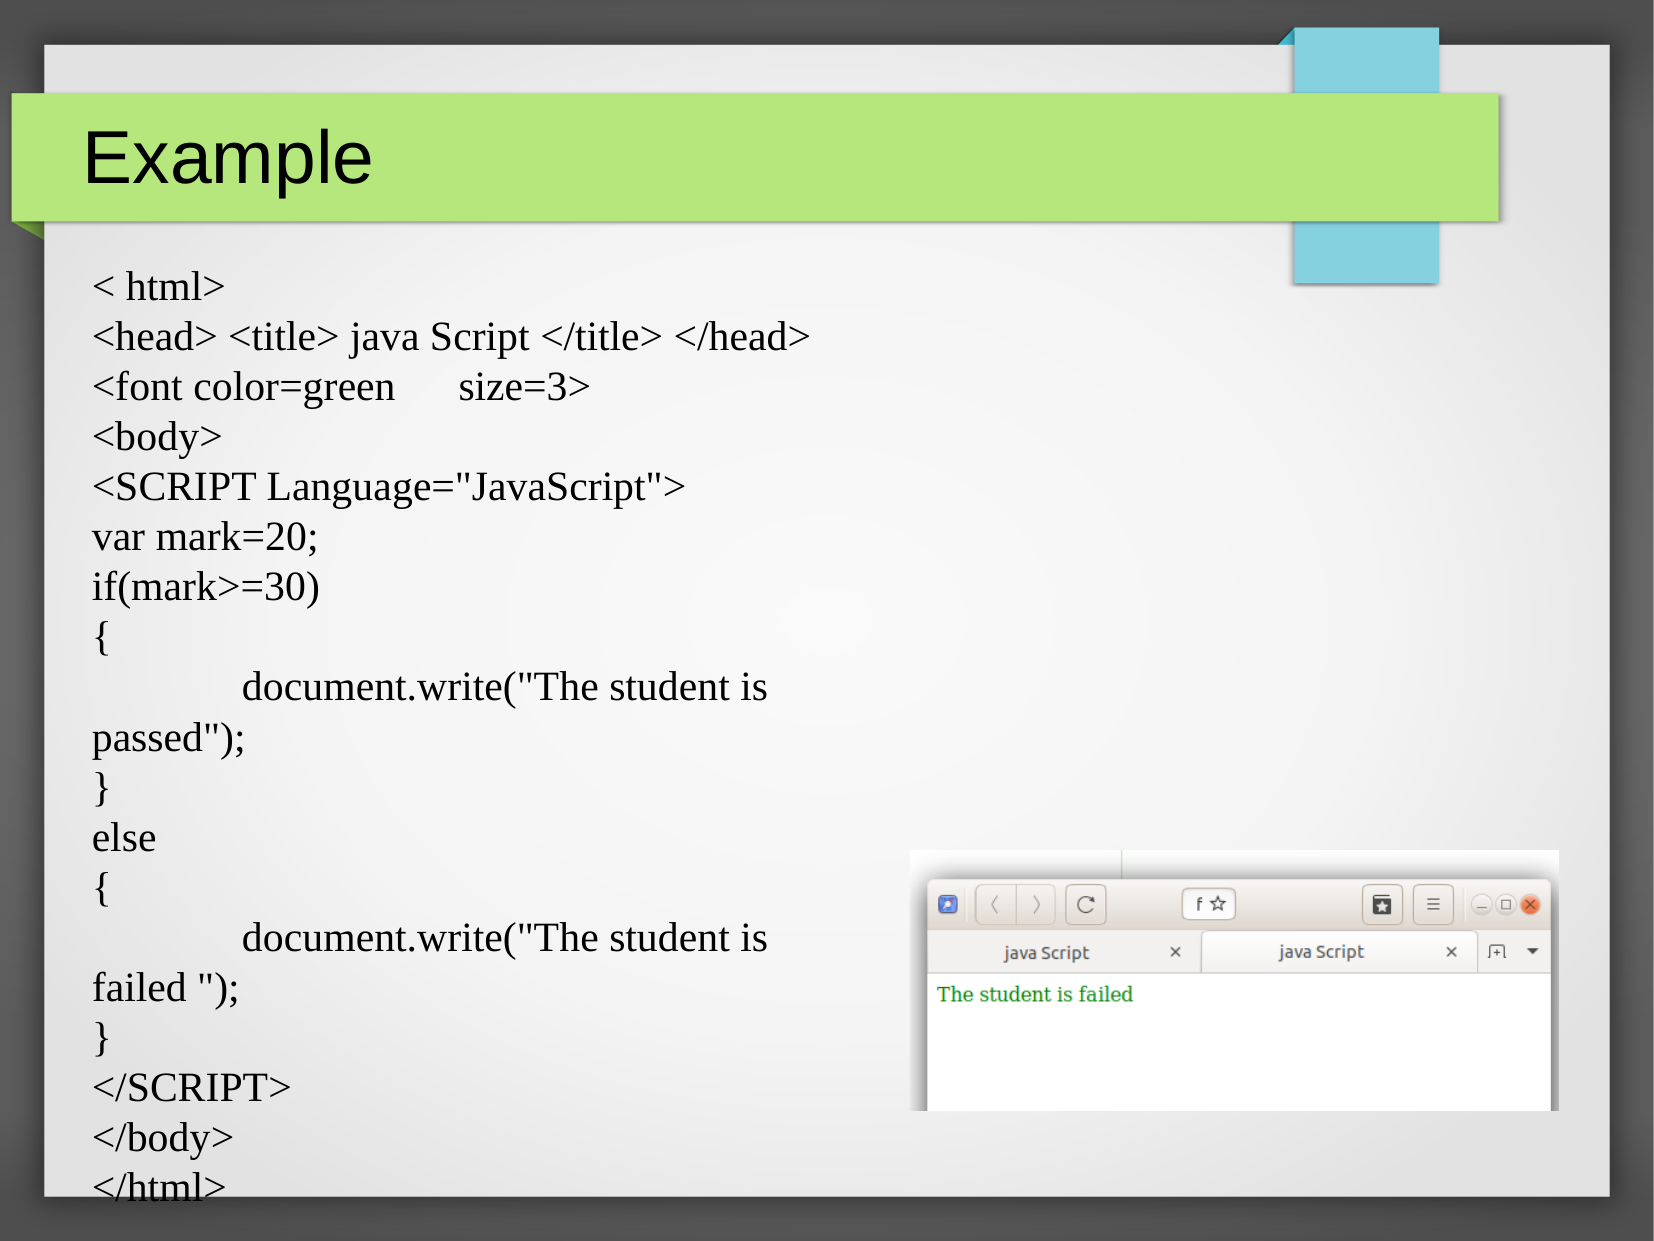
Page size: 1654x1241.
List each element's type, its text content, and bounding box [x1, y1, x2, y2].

text_box Example [82, 108, 1264, 199]
text_box < html> <head> <title> java Script </title> </head> <font color=green size=3> <body> <SCRIPT Language="JavaScript"> var mark=20; if(mark>=30) { document.write("The student is passed"); } else { document.write("The student is failed "); } </SCRIPT> </body> </html> [77, 251, 886, 1217]
picture [0, 0, 1654, 1241]
